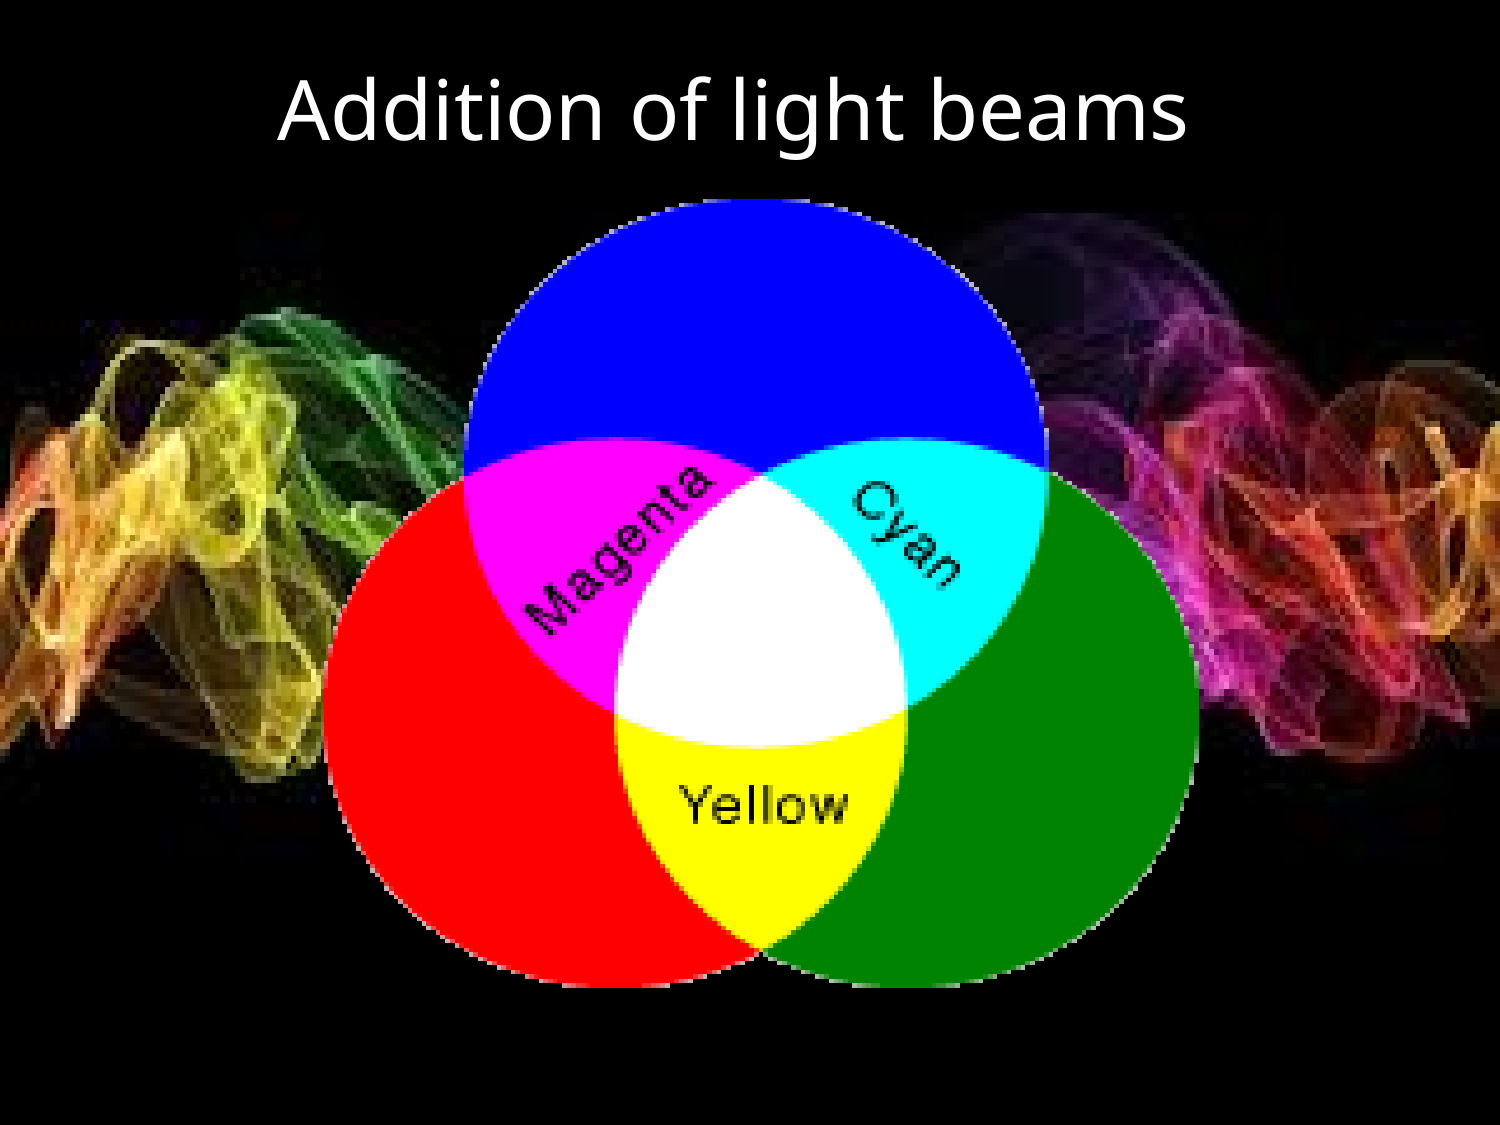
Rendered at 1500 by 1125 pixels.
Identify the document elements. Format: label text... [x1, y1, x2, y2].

text_box Addition of light beams [262, 50, 1238, 165]
picture [0, 0, 1500, 1125]
